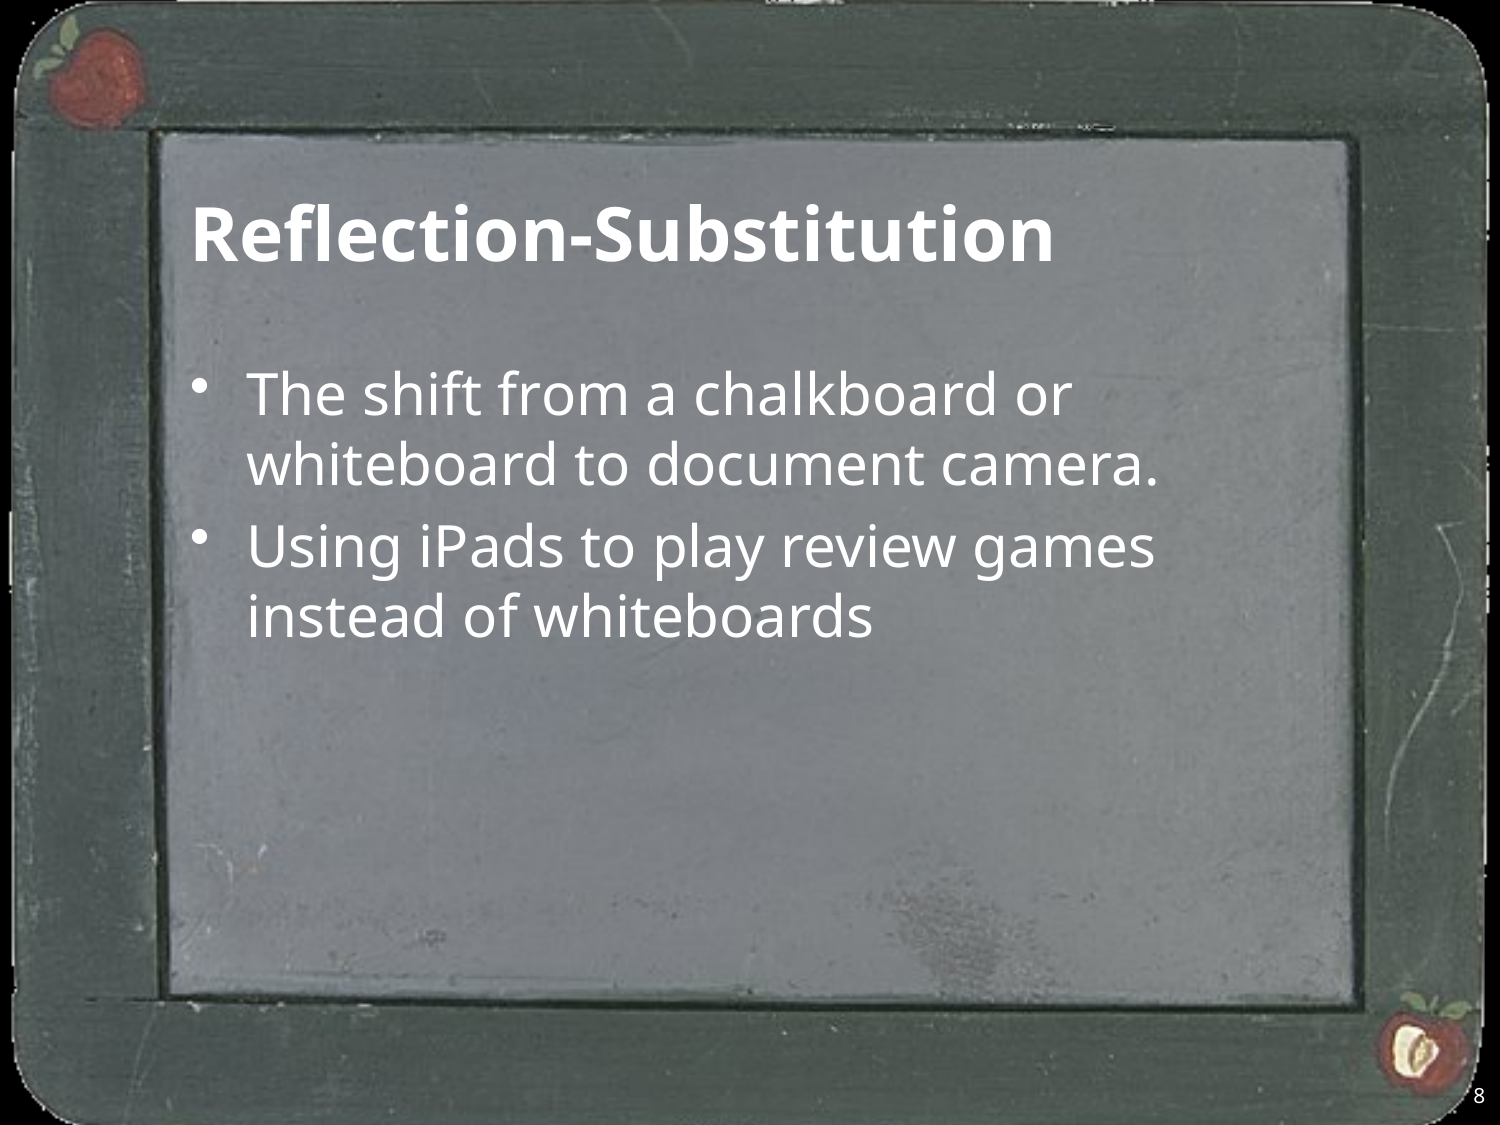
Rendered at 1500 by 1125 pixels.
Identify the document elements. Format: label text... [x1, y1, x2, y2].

list The shift from a chalkboard or whiteboard to document camera. Using iPads to play review games instead of whiteboards [174, 349, 1338, 976]
picture [0, 0, 1500, 1125]
title Reflection-Substitution [174, 137, 1338, 326]
slide_number 8 [1249, 1074, 1500, 1125]
